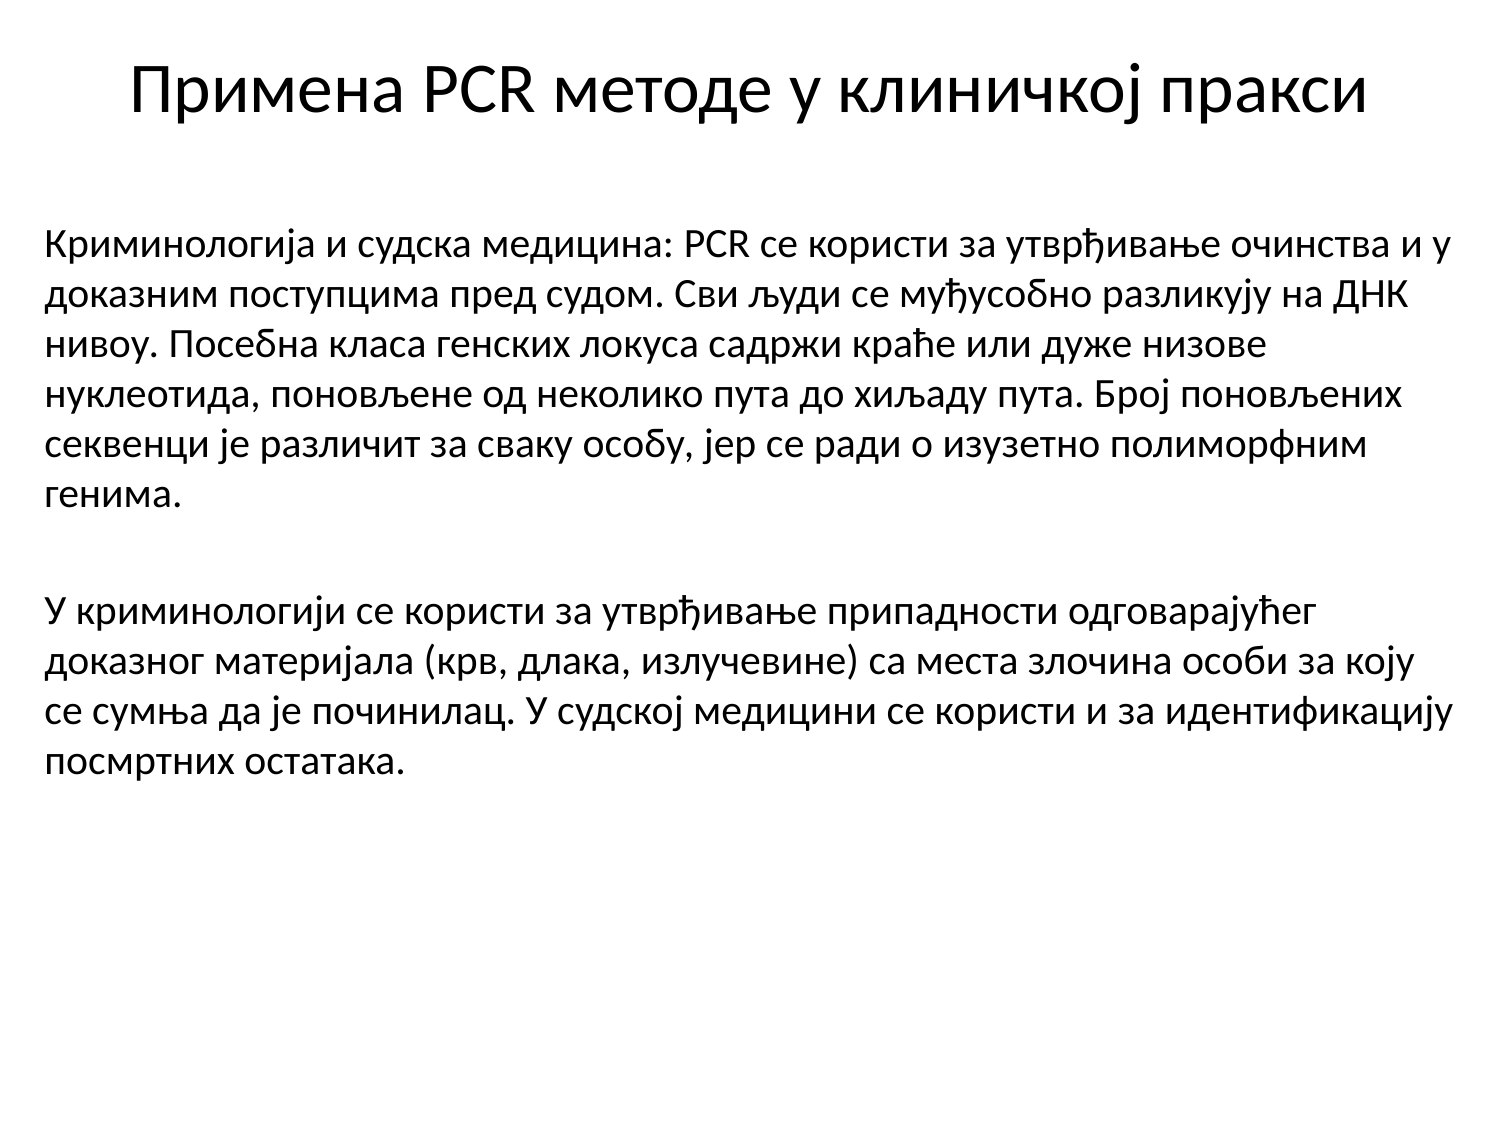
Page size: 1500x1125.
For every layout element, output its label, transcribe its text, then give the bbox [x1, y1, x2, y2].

title Примена PCR методе у клиничкој пракси [112, 30, 1388, 138]
subtitle Криминологија и судска медицина: PCR се користи за утврђивање очинства и у доказним поступцима пред судом. Сви људи се муђусобно разликују на ДНК нивоу. Посебна класа генских локуса садржи краће или дуже низове нуклеотида, поновљене од неколико пута до хиљаду пута. Број поновљених секвенци је различит за сваку особу, јер се ради о изузетно полиморфним генима. У криминологији се користи за утврђивање припадности одговарајућег доказног материјала (крв, длака, излучевине) са места злочина особи за коју се сумња да је починилац. У судској медицини се користи и за идентификацију посмртних остатака. [29, 208, 1471, 1094]
